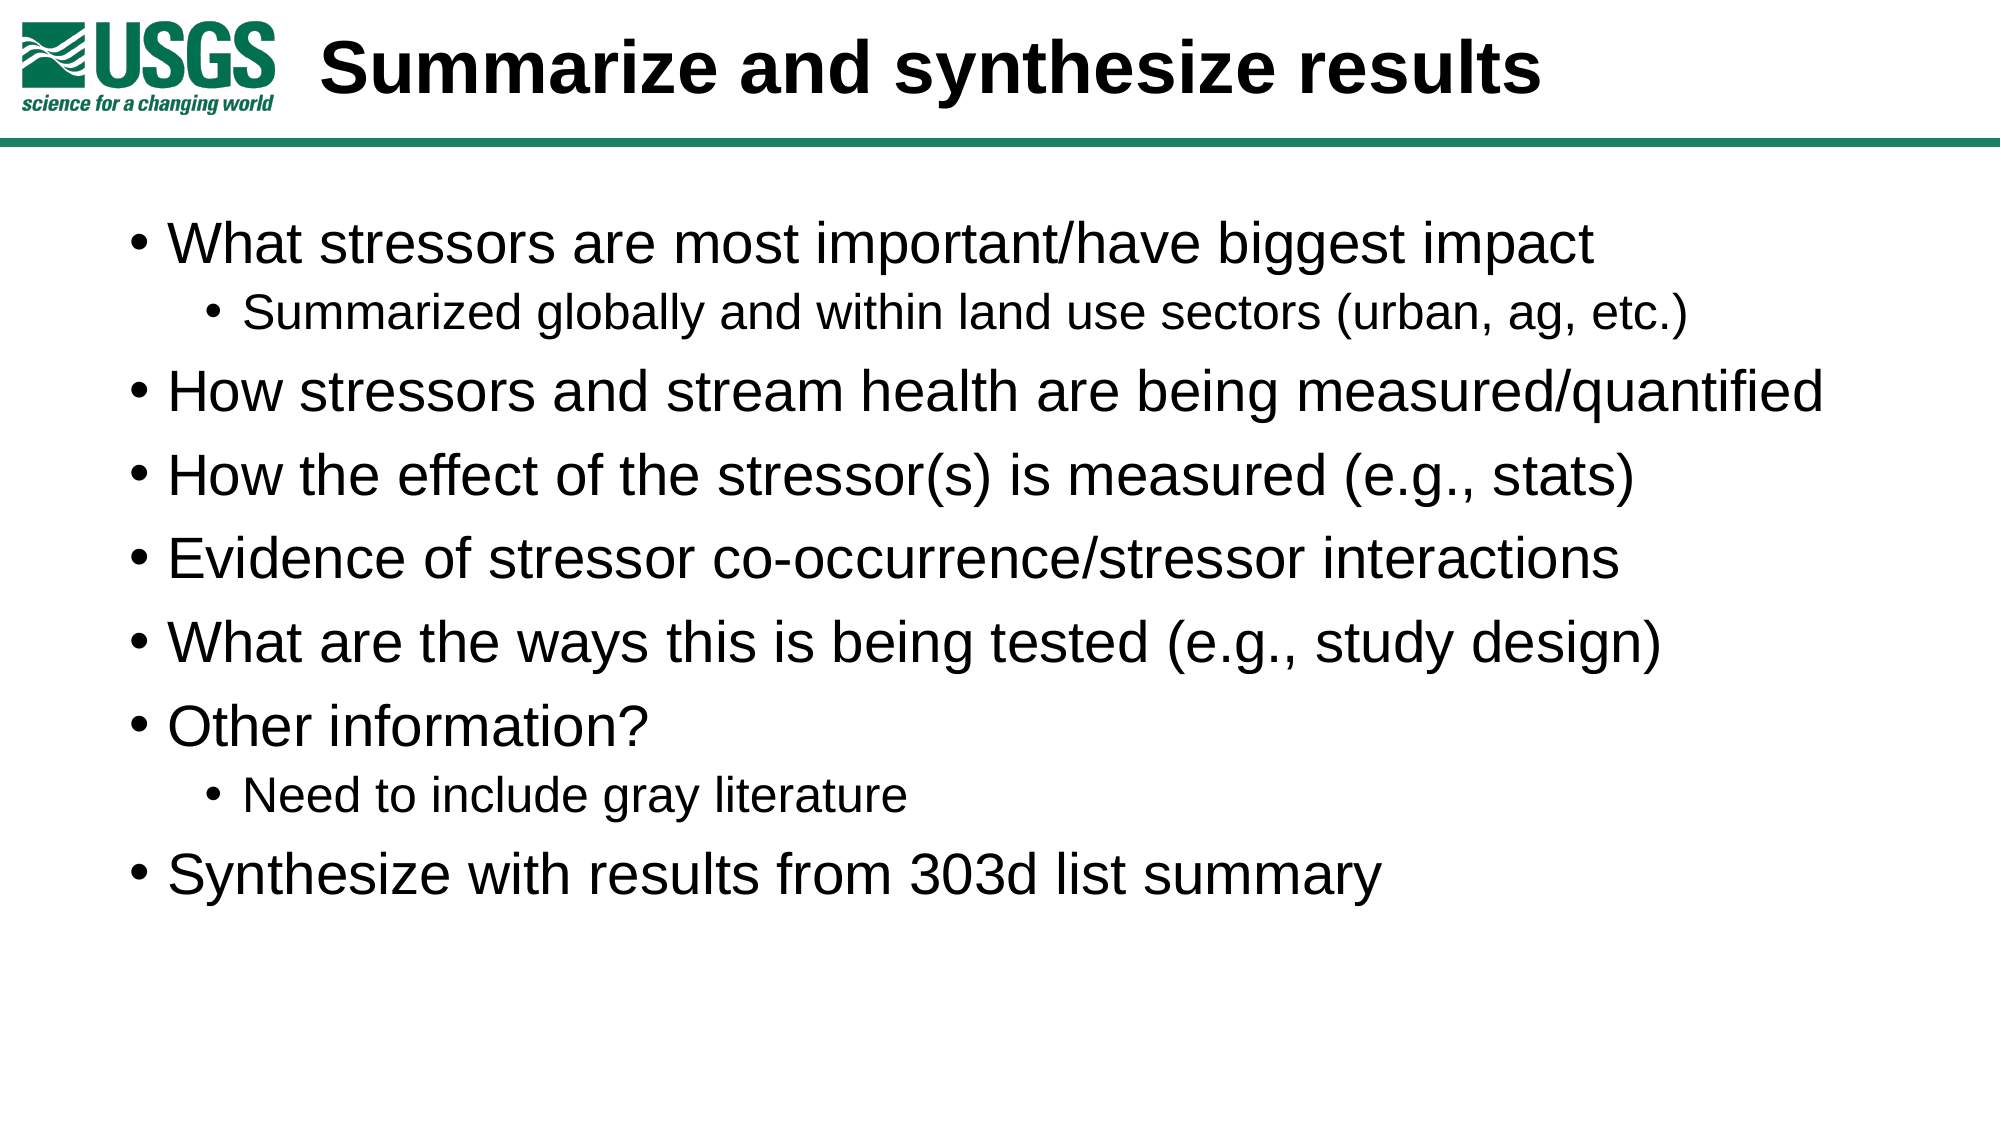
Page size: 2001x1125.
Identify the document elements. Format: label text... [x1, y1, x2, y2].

list What stressors are most important/have biggest impact Summarized globally and within land use sectors (urban, ag, etc.) How stressors and stream health are being measured/quantified How the effect of the stressor(s) is measured (e.g., stats) Evidence of stressor co-occurrence/stressor interactions What are the ways this is being tested (e.g., study design) Other information? Need to include gray literature Synthesize with results from 303d list summary [114, 205, 1888, 1046]
title Summarize and synthesize results [304, 10, 1937, 129]
picture [22, 21, 275, 115]
